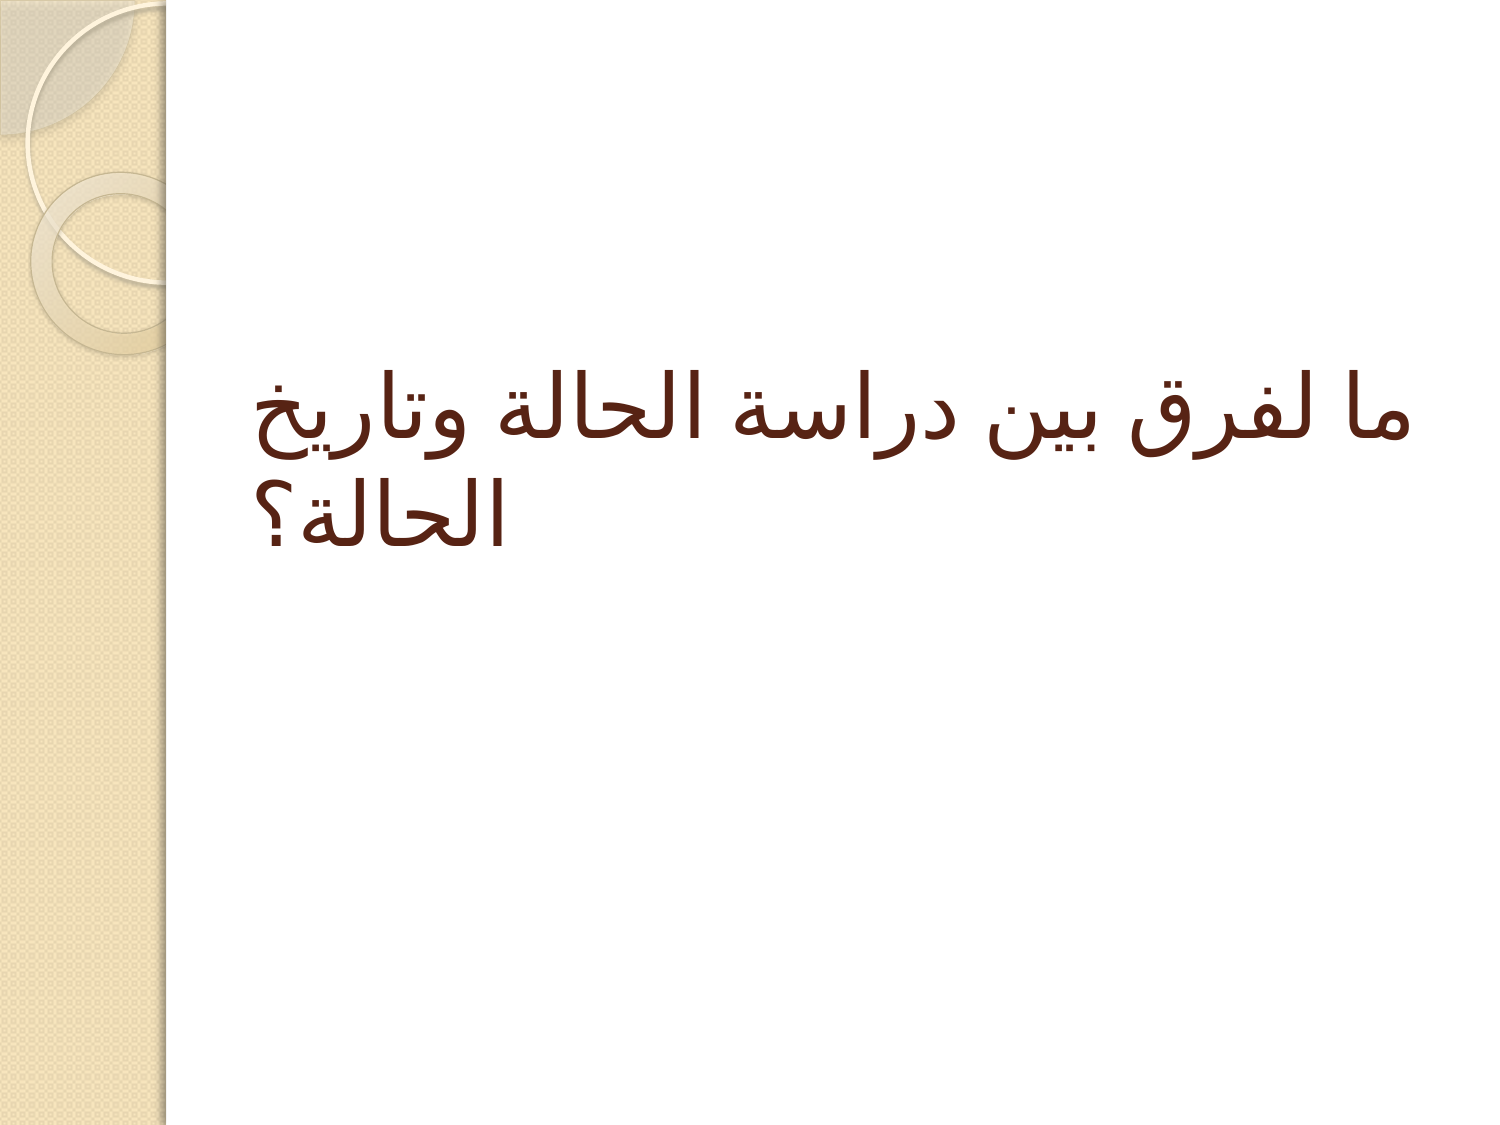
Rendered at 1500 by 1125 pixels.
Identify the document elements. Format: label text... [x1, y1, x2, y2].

title ما لفرق بين دراسة الحالة وتاريخ الحالة؟ [235, 232, 1466, 681]
